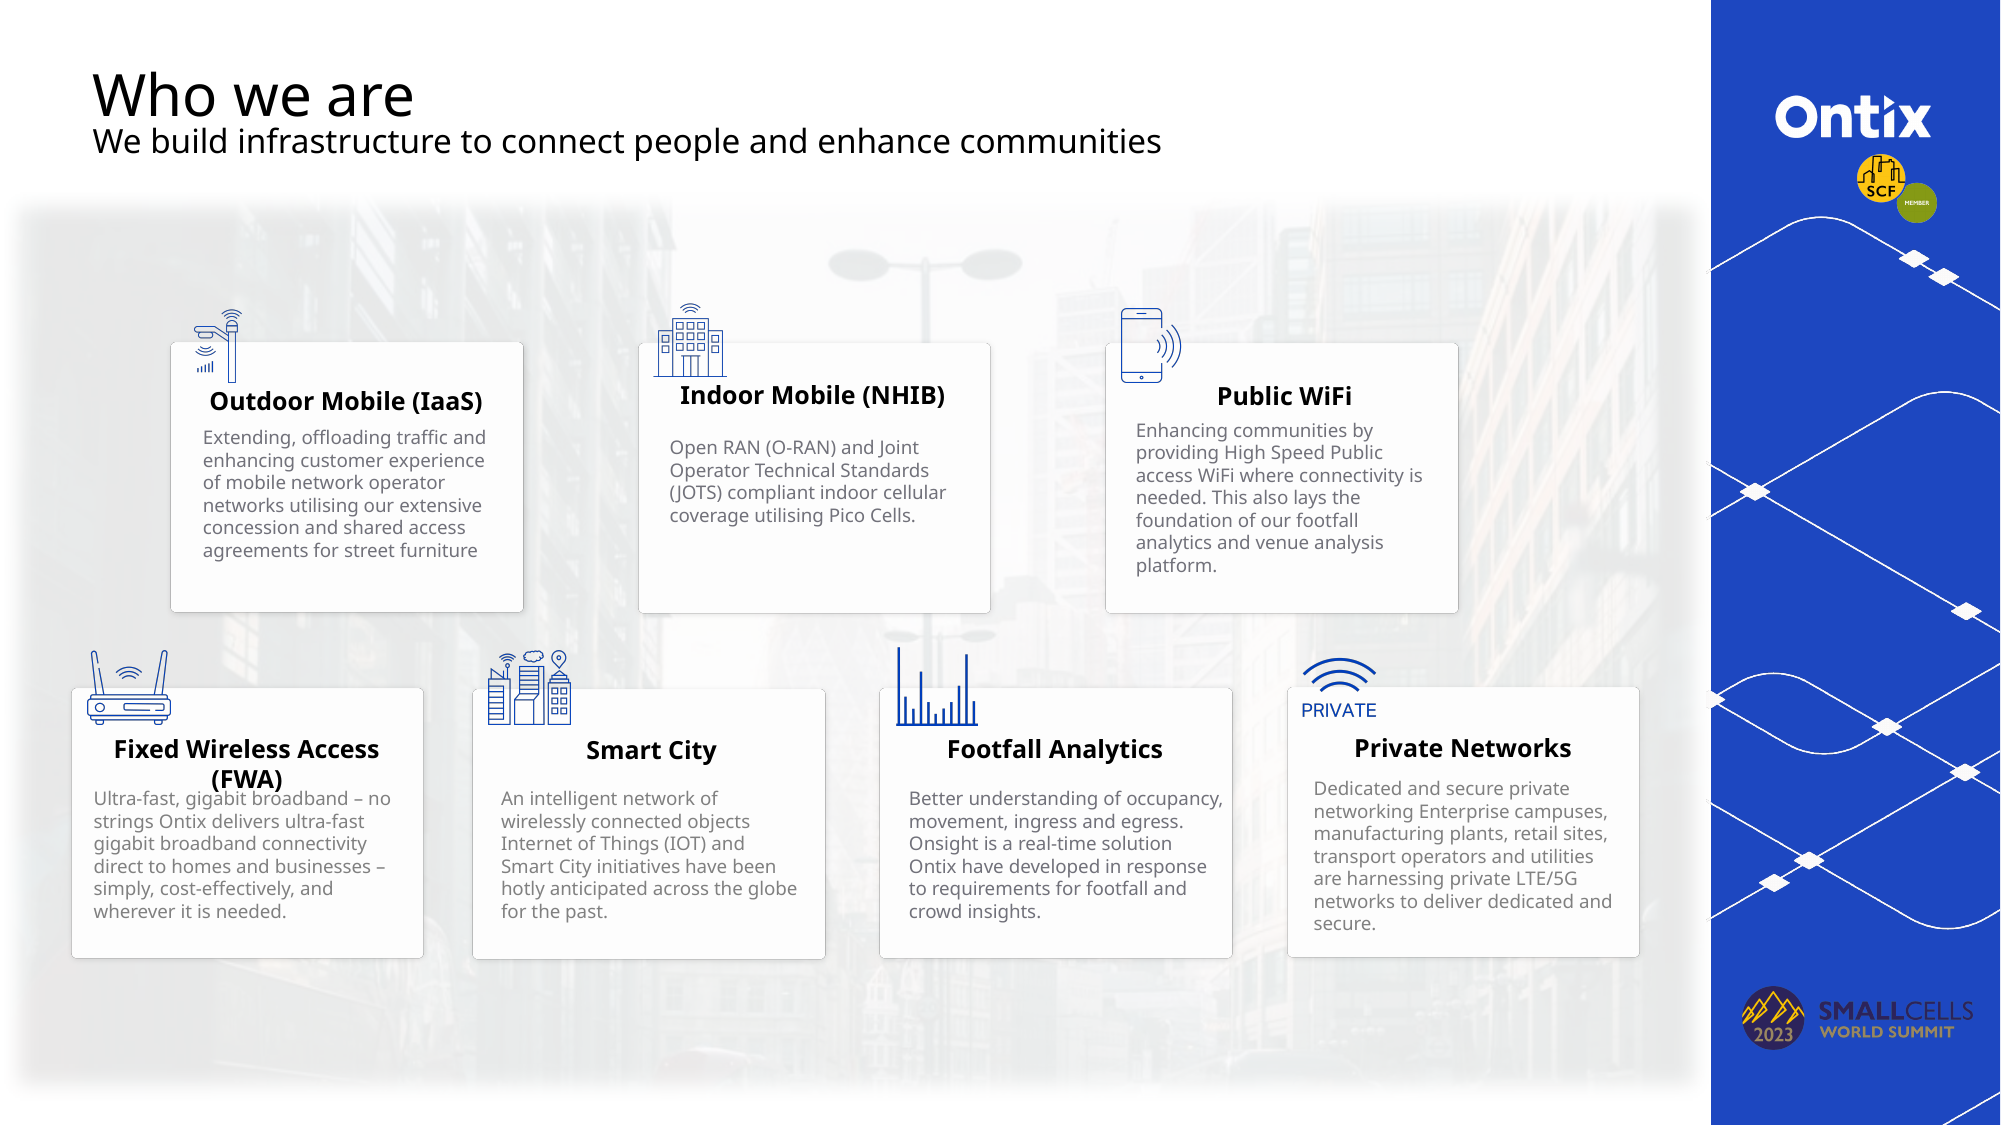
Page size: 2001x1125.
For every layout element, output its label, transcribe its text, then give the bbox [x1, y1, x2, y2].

picture [0, 154, 2000, 1125]
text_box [68, 650, 426, 960]
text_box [877, 646, 1239, 960]
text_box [1103, 308, 1464, 615]
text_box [1285, 653, 1642, 960]
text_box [168, 308, 525, 615]
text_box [470, 650, 830, 962]
picture [1775, 95, 1931, 138]
list We build infrastructure to connect people and enhance communities [77, 117, 1548, 174]
title Who we are [77, 52, 1548, 117]
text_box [634, 302, 993, 615]
